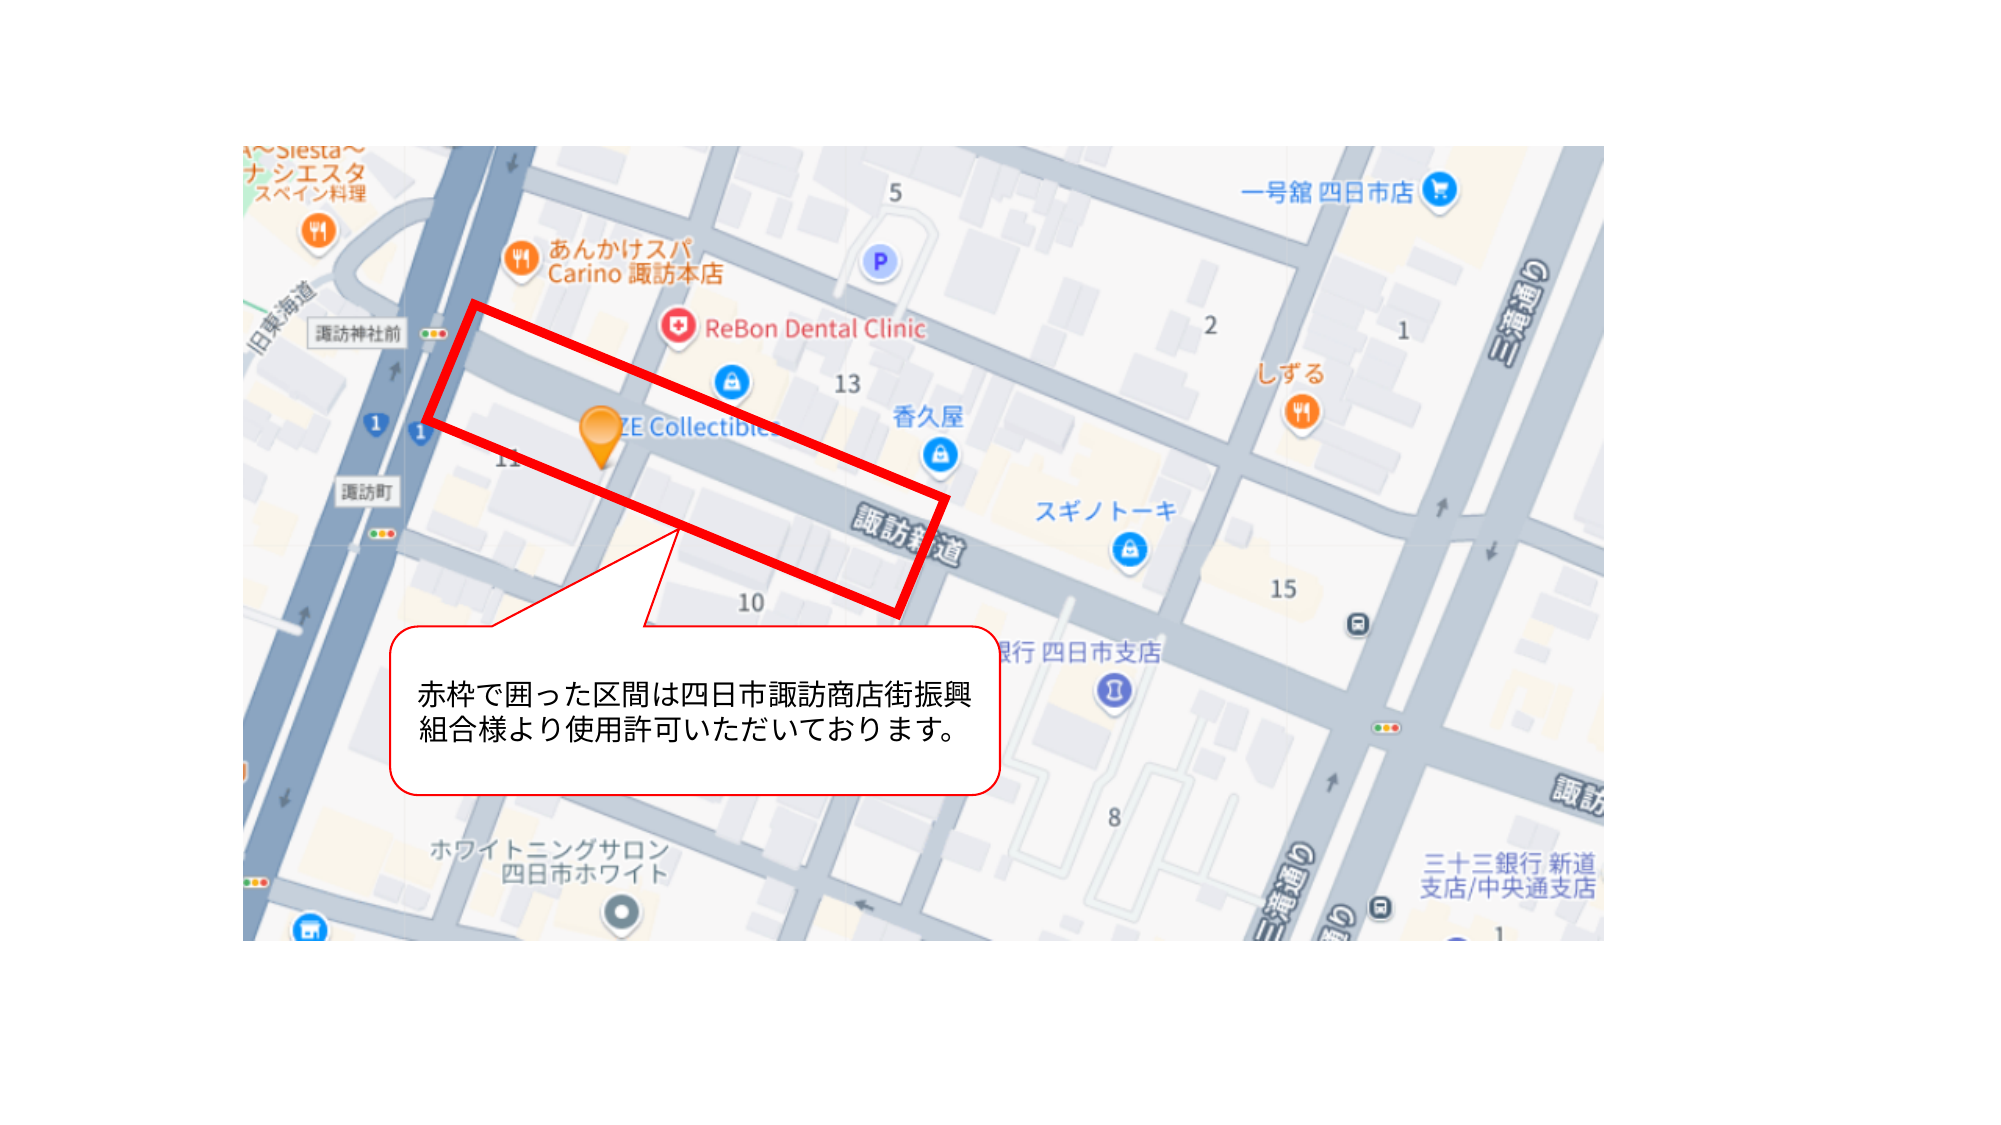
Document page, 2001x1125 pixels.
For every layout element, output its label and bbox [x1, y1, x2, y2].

picture [242, 145, 1604, 941]
